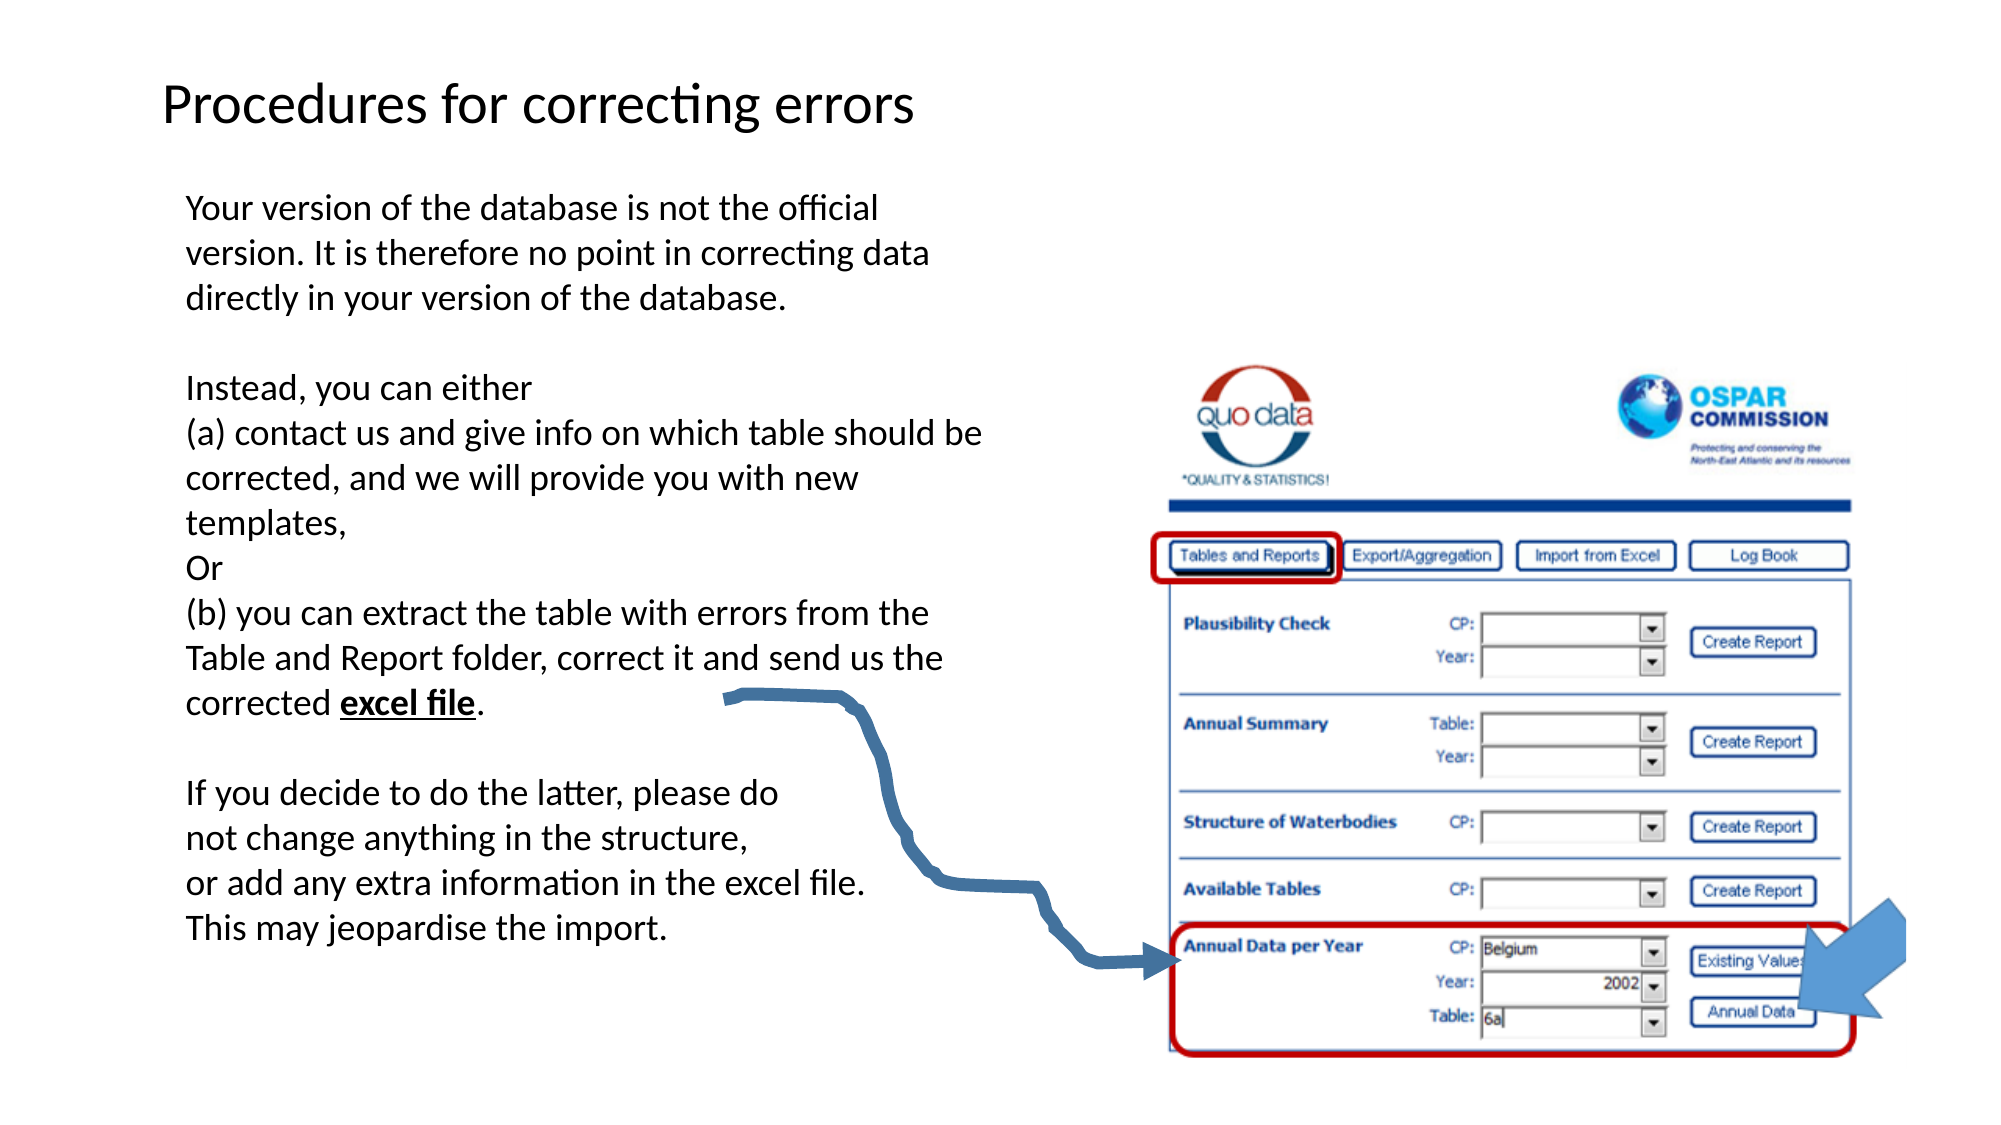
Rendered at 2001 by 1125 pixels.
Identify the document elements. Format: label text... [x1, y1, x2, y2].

text_box Procedures for correcting errors [147, 57, 1639, 143]
text_box Your version of the database is not the official version. It is therefore no point in correcting data directly in your version of the database. Instead, you can either (a) contact us and give info on which table should be corrected, and we will provide you with new templates, Or (b) you can extract the table with errors from the Table and Report folder, correct it and send us the corrected excel file. If you decide to do the latter, please do not change anything in the structure, or add any extra information in the excel file. This may jeopardise the import. [170, 175, 1014, 956]
text_box [723, 692, 1142, 964]
picture [1142, 362, 1907, 1069]
